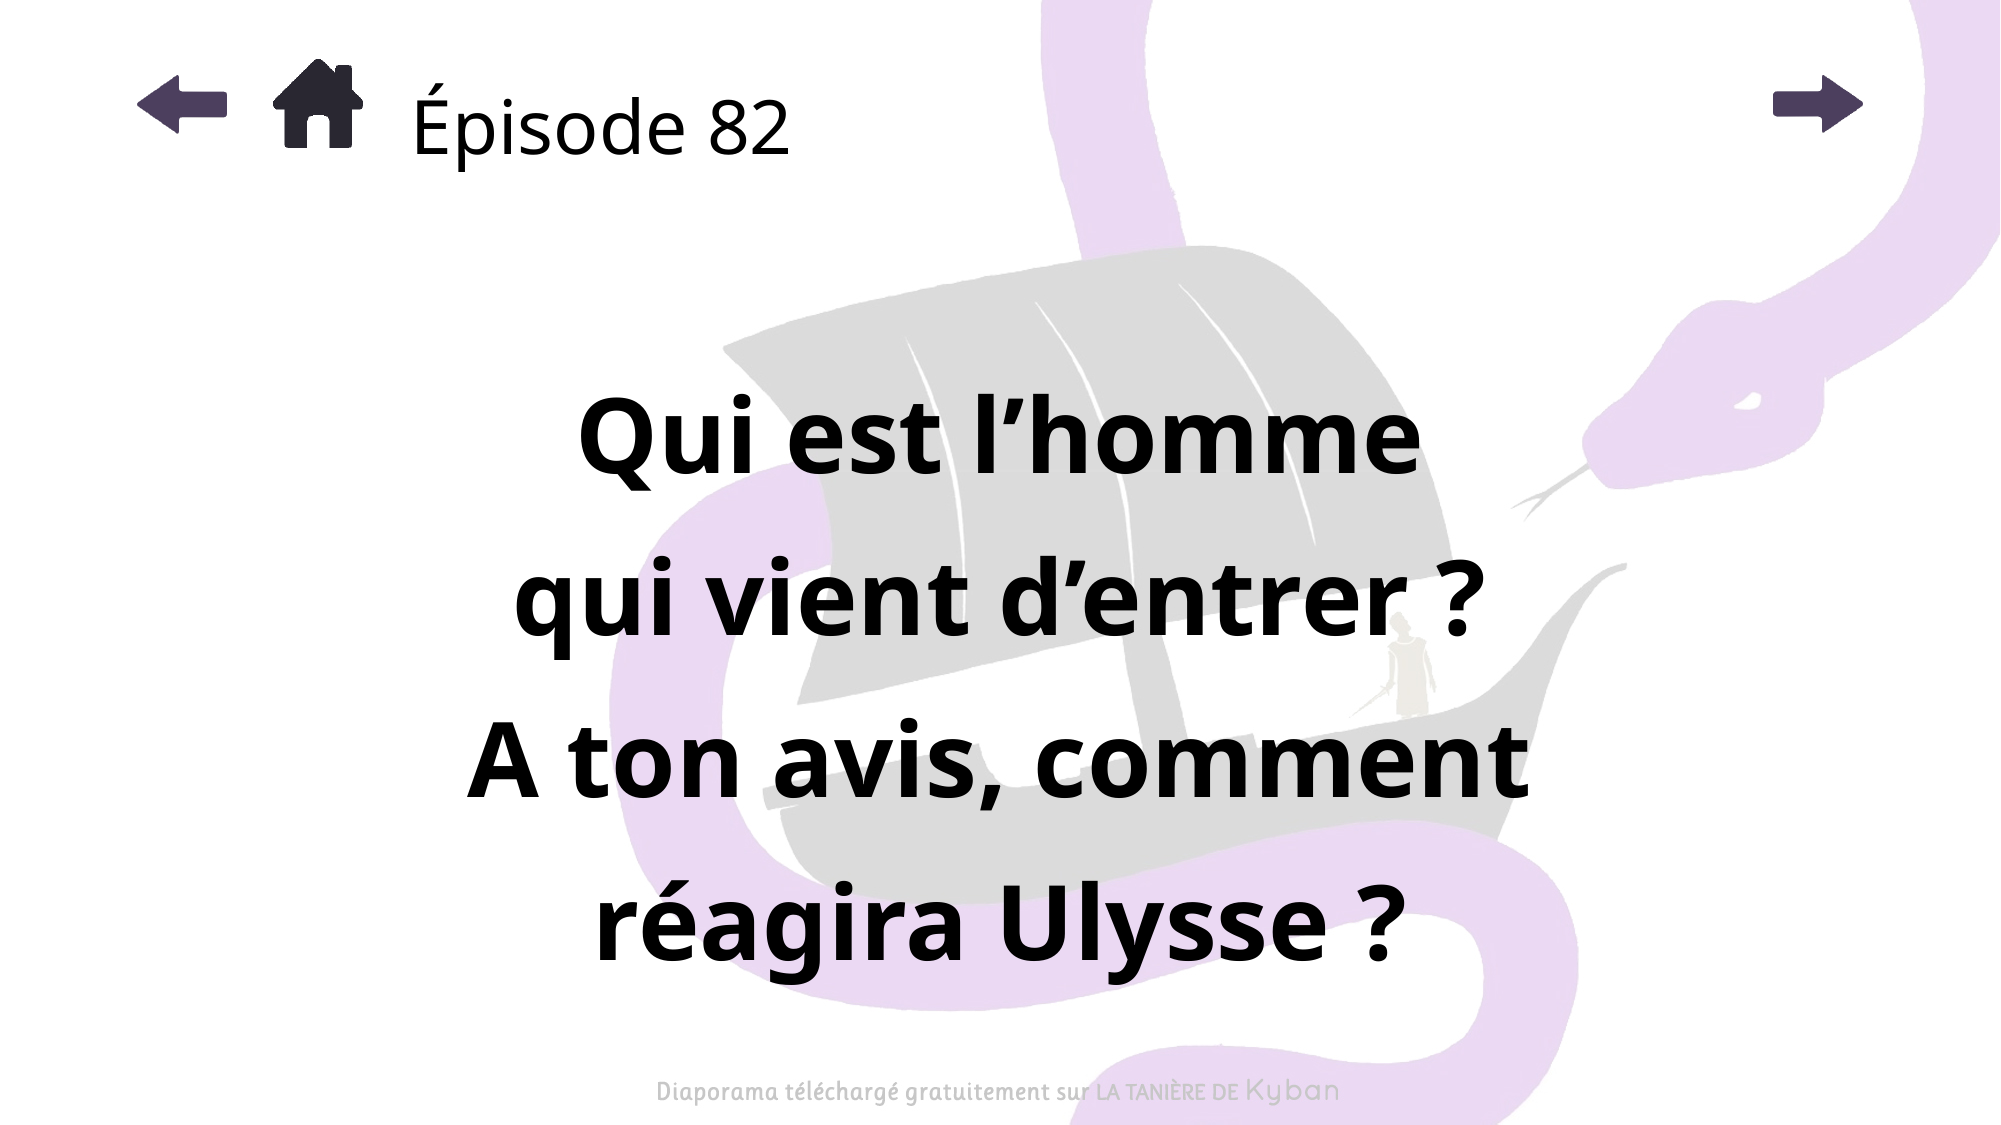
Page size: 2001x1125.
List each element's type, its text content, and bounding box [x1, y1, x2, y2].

title Épisode 82 [395, 59, 1863, 202]
list Qui est l’homme qui vient d’entrer ? A ton avis, comment réagira Ulysse ? [137, 299, 1863, 1014]
picture [0, 0, 2001, 1125]
